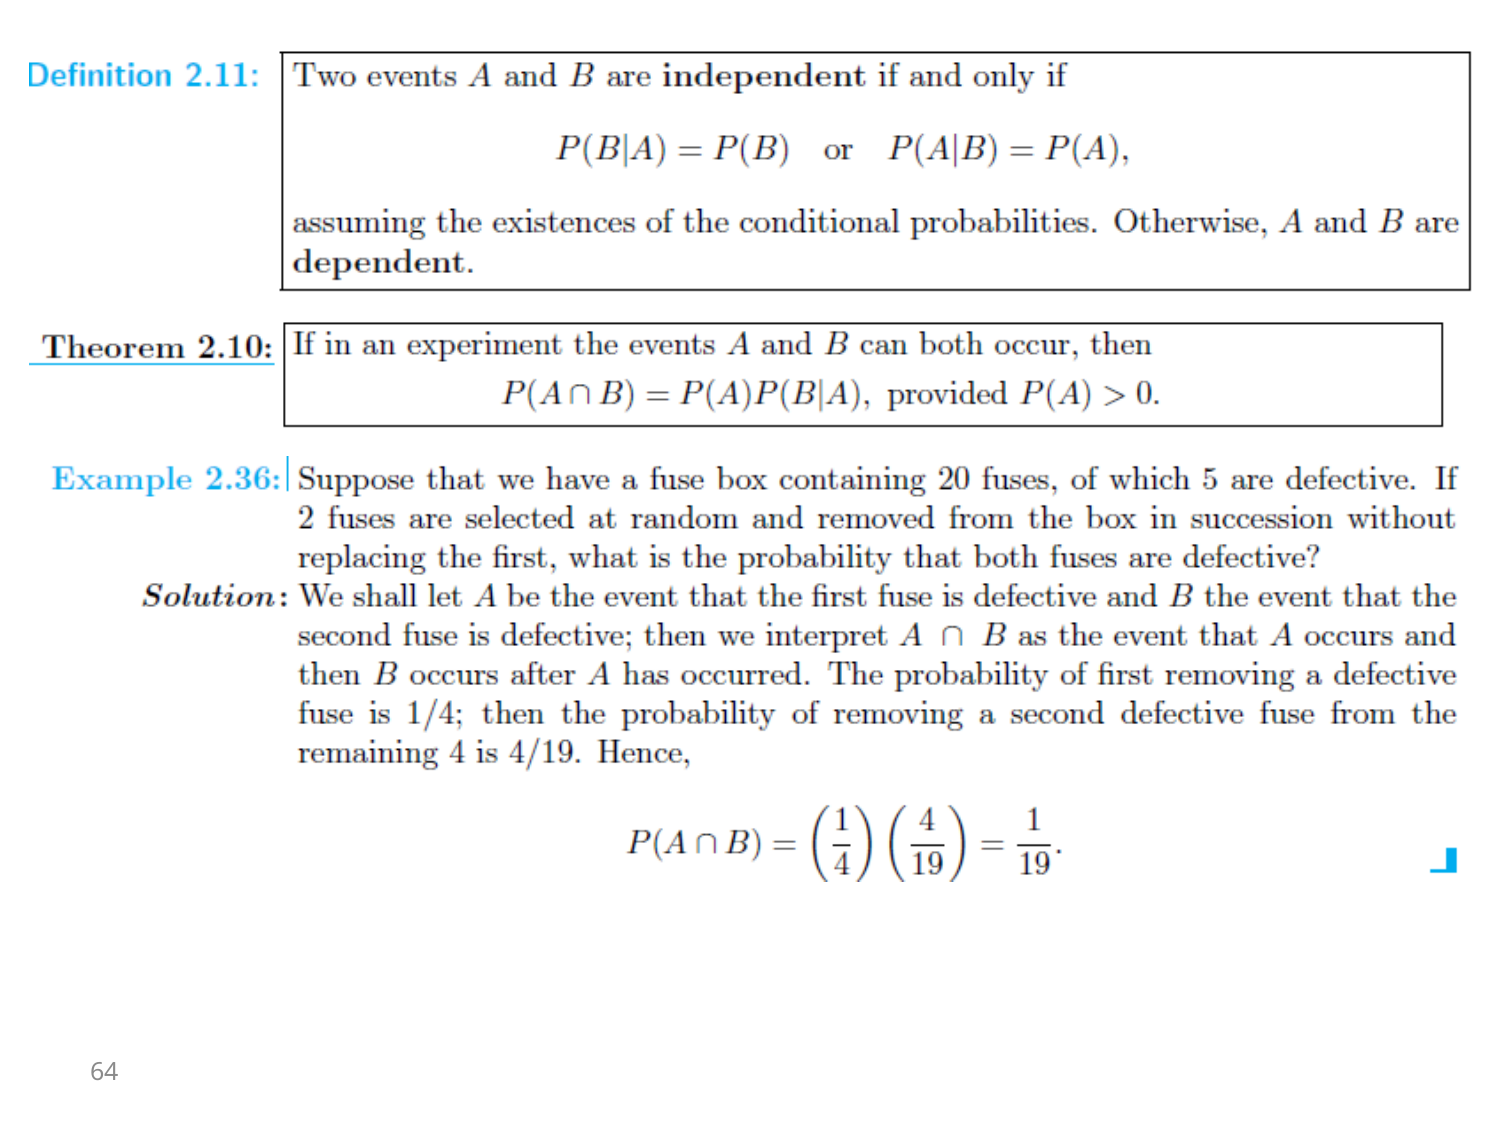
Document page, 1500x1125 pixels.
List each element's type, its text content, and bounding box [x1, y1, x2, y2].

slide_number 64 [75, 1042, 425, 1103]
picture [29, 30, 1484, 445]
picture [46, 455, 1467, 882]
